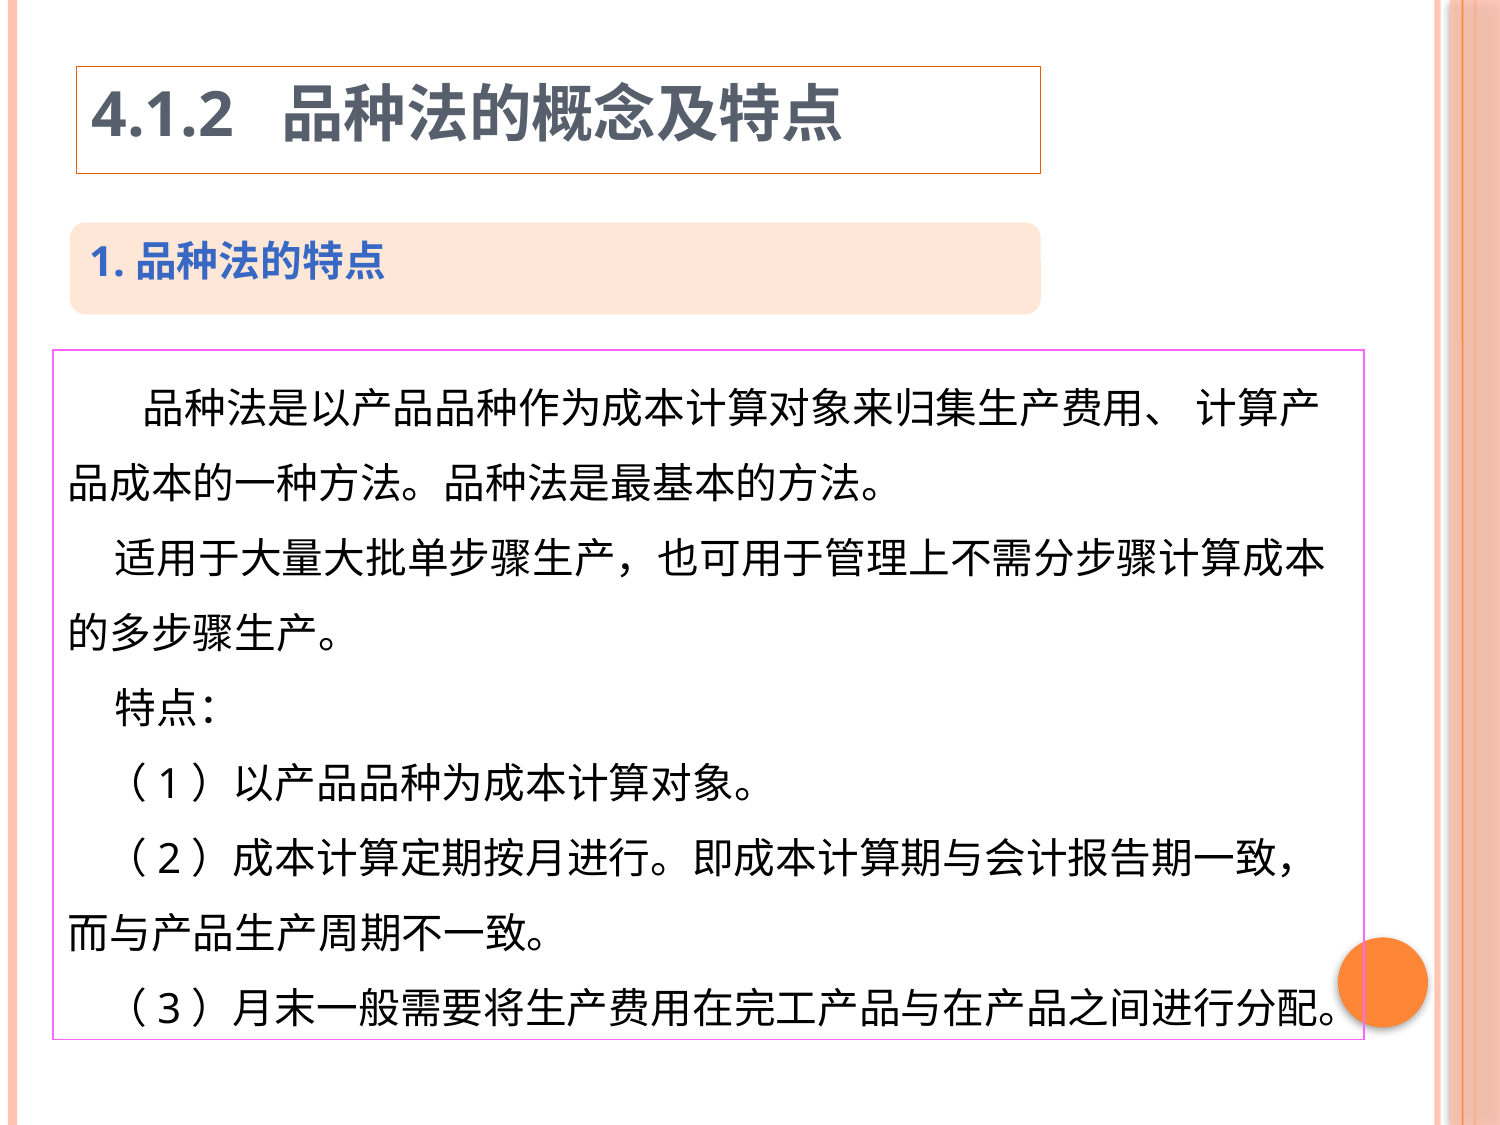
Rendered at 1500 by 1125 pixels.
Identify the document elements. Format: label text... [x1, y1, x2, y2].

text_box 品种法是以产品品种作为成本计算对象来归集生产费用、 计算产品成本的一种方法。品种法是最基本的方法。 适用于大量大批单步骤生产，也可用于管理上不需分步骤计算成本的多步骤生产。 特点： （1）以产品品种为成本计算对象。 （2）成本计算定期按月进行。即成本计算期与会计报告期一致，而与产品生产周期不一致。 （3）月末一般需要将生产费用在完工产品与在产品之间进行分配。 [53, 349, 1365, 1040]
text_box 4.1.2 品种法的概念及特点 [76, 66, 1041, 174]
text_box 1.品种法的特点 [69, 222, 1041, 315]
